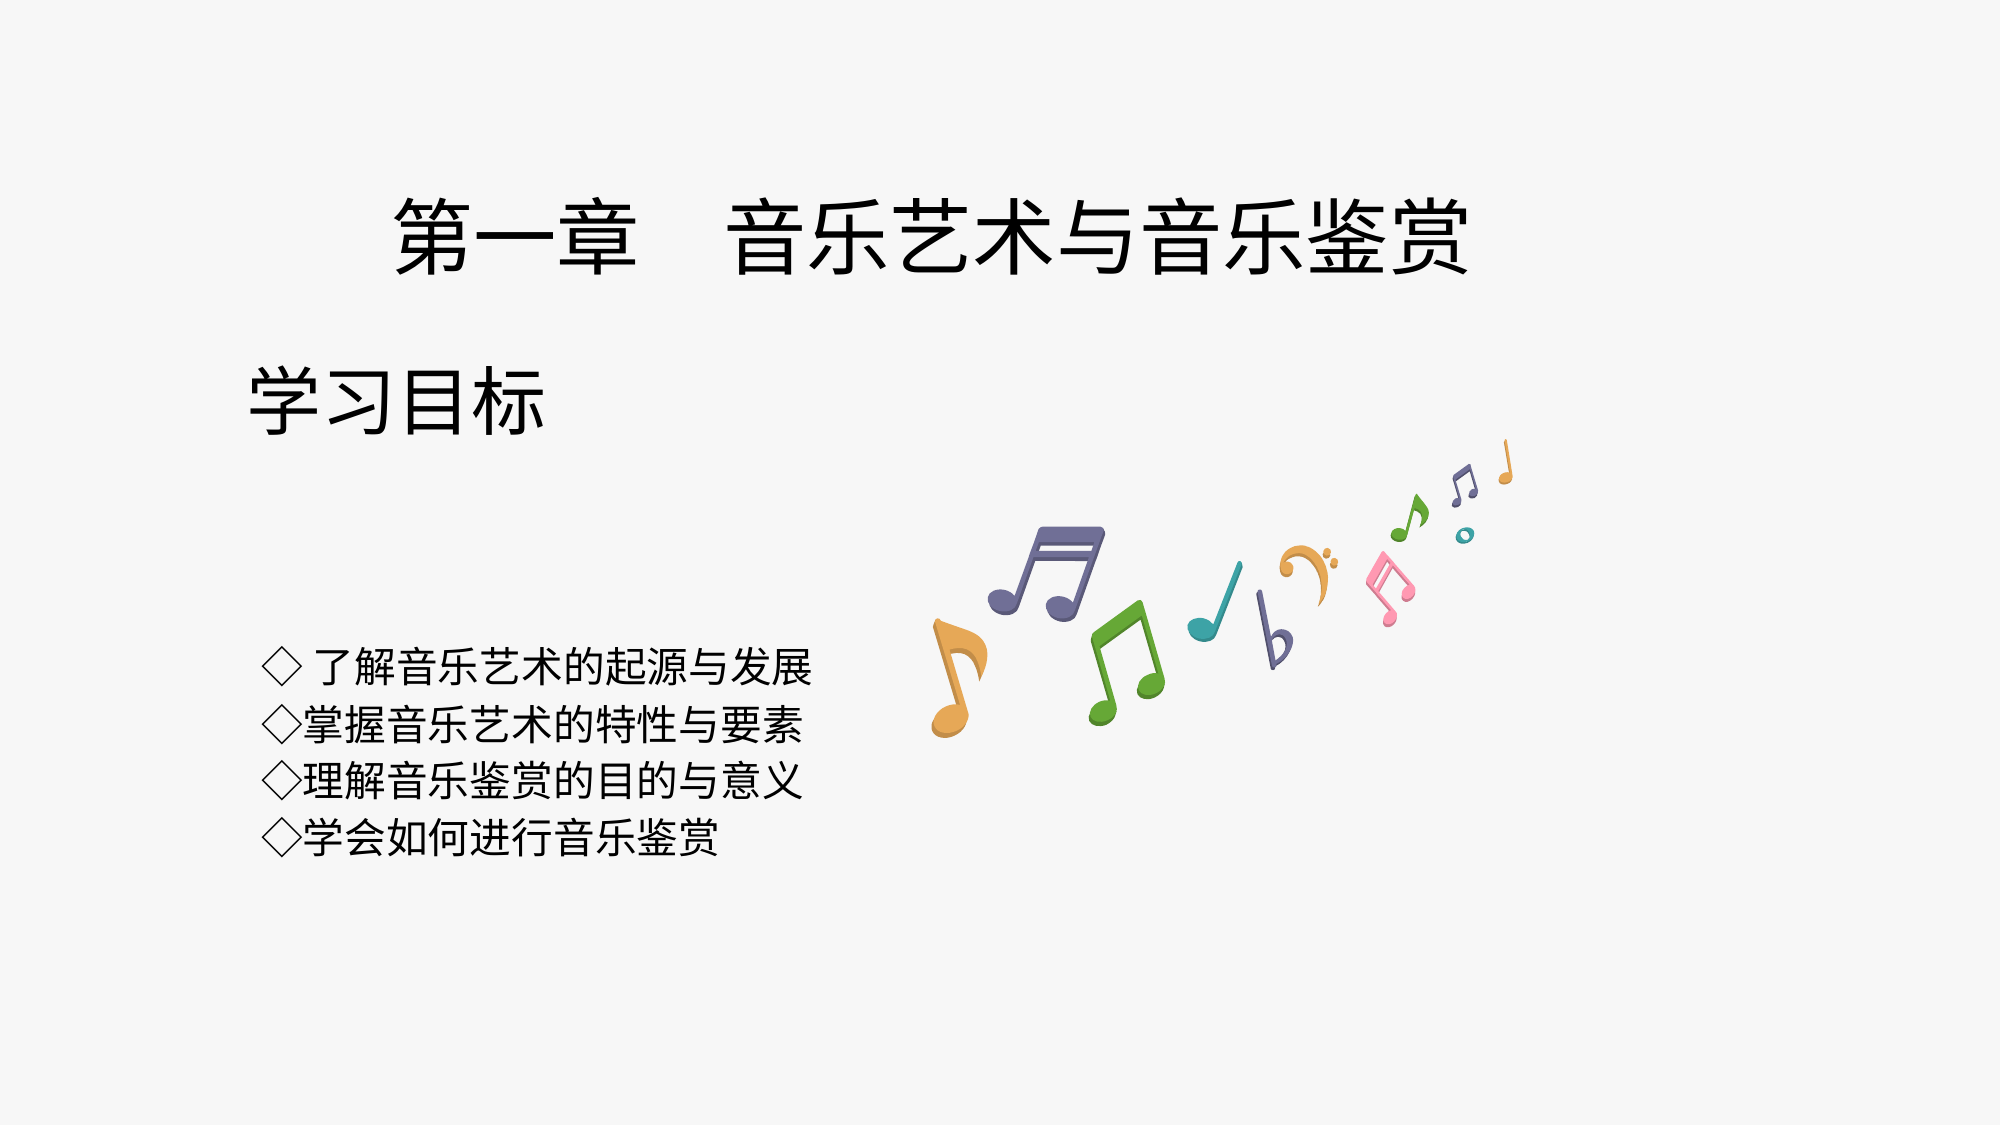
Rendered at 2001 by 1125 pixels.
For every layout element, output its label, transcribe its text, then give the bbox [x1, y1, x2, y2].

text_box 第一章 音乐艺术与音乐鉴赏 [367, 177, 1496, 493]
text_box 学习目标 [171, 347, 639, 543]
picture [931, 439, 1513, 738]
text_box ◇了解音乐艺术的起源与发展 ◇掌握音乐艺术的特性与要素 ◇理解音乐鉴赏的目的与意义 ◇学会如何进行音乐鉴赏 [246, 626, 1323, 920]
